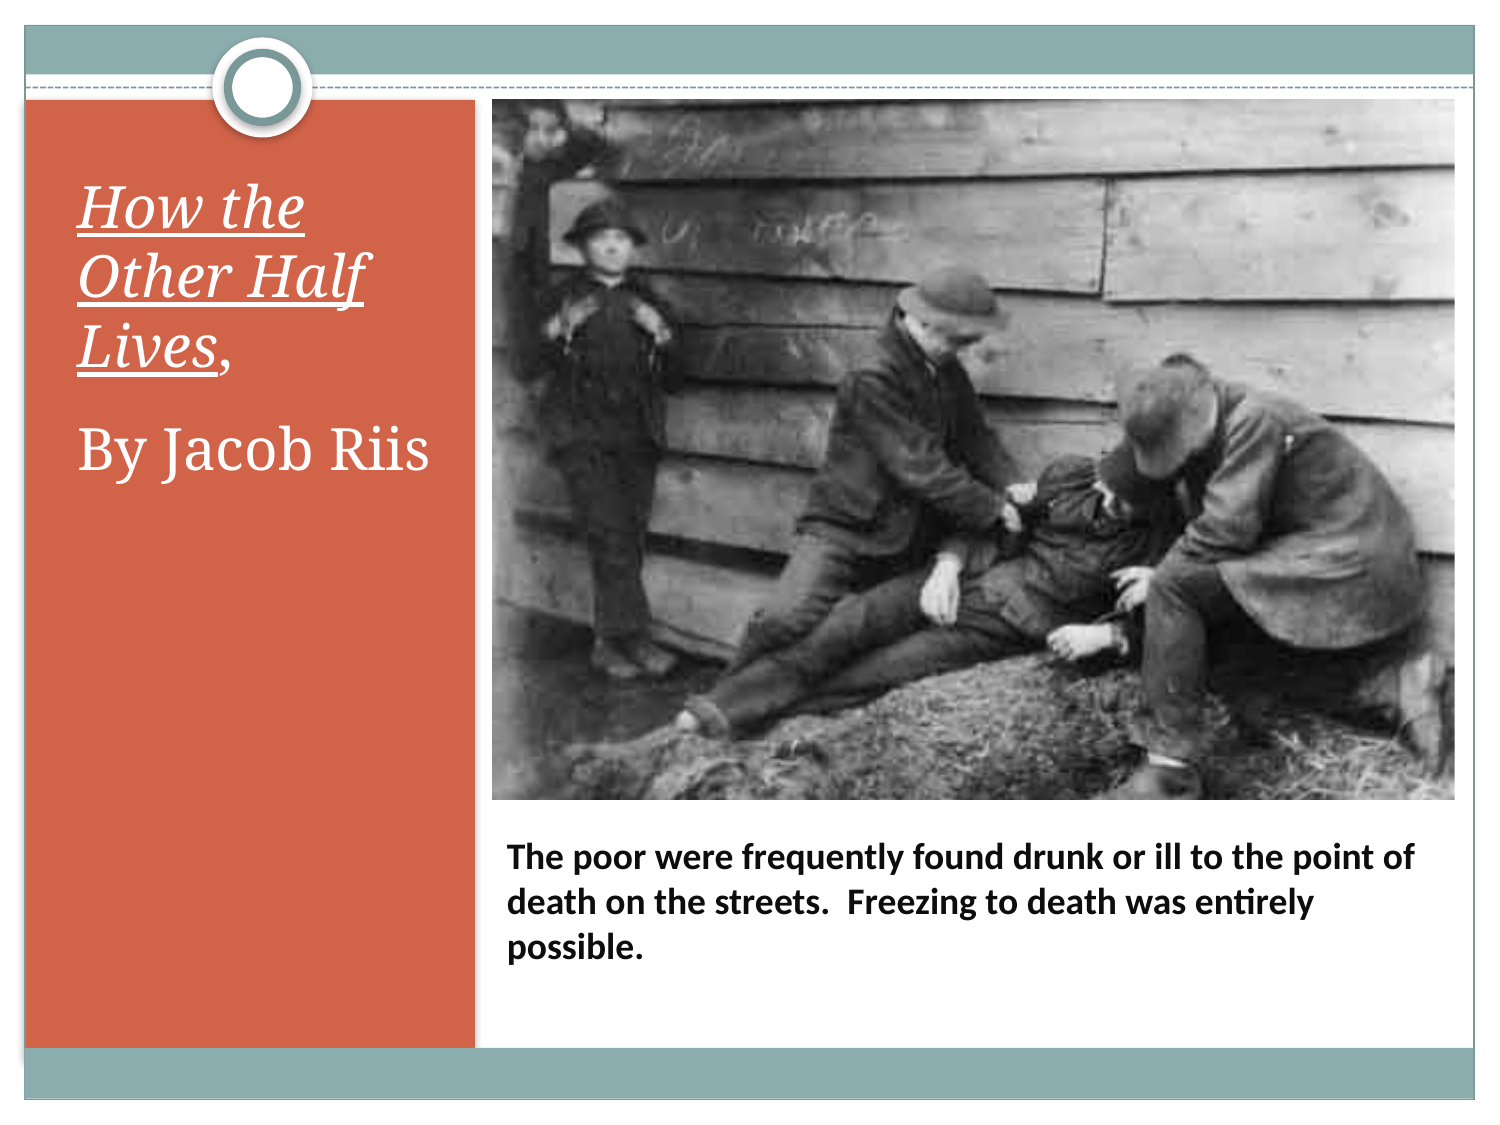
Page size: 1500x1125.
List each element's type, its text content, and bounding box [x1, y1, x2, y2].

picture [491, 99, 1455, 801]
title The poor were frequently found drunk or ill to the point of death on the streets. Freezing to death was entirely possible. [492, 825, 1455, 1025]
list How the Other Half Lives, By Jacob Riis [62, 162, 463, 1025]
